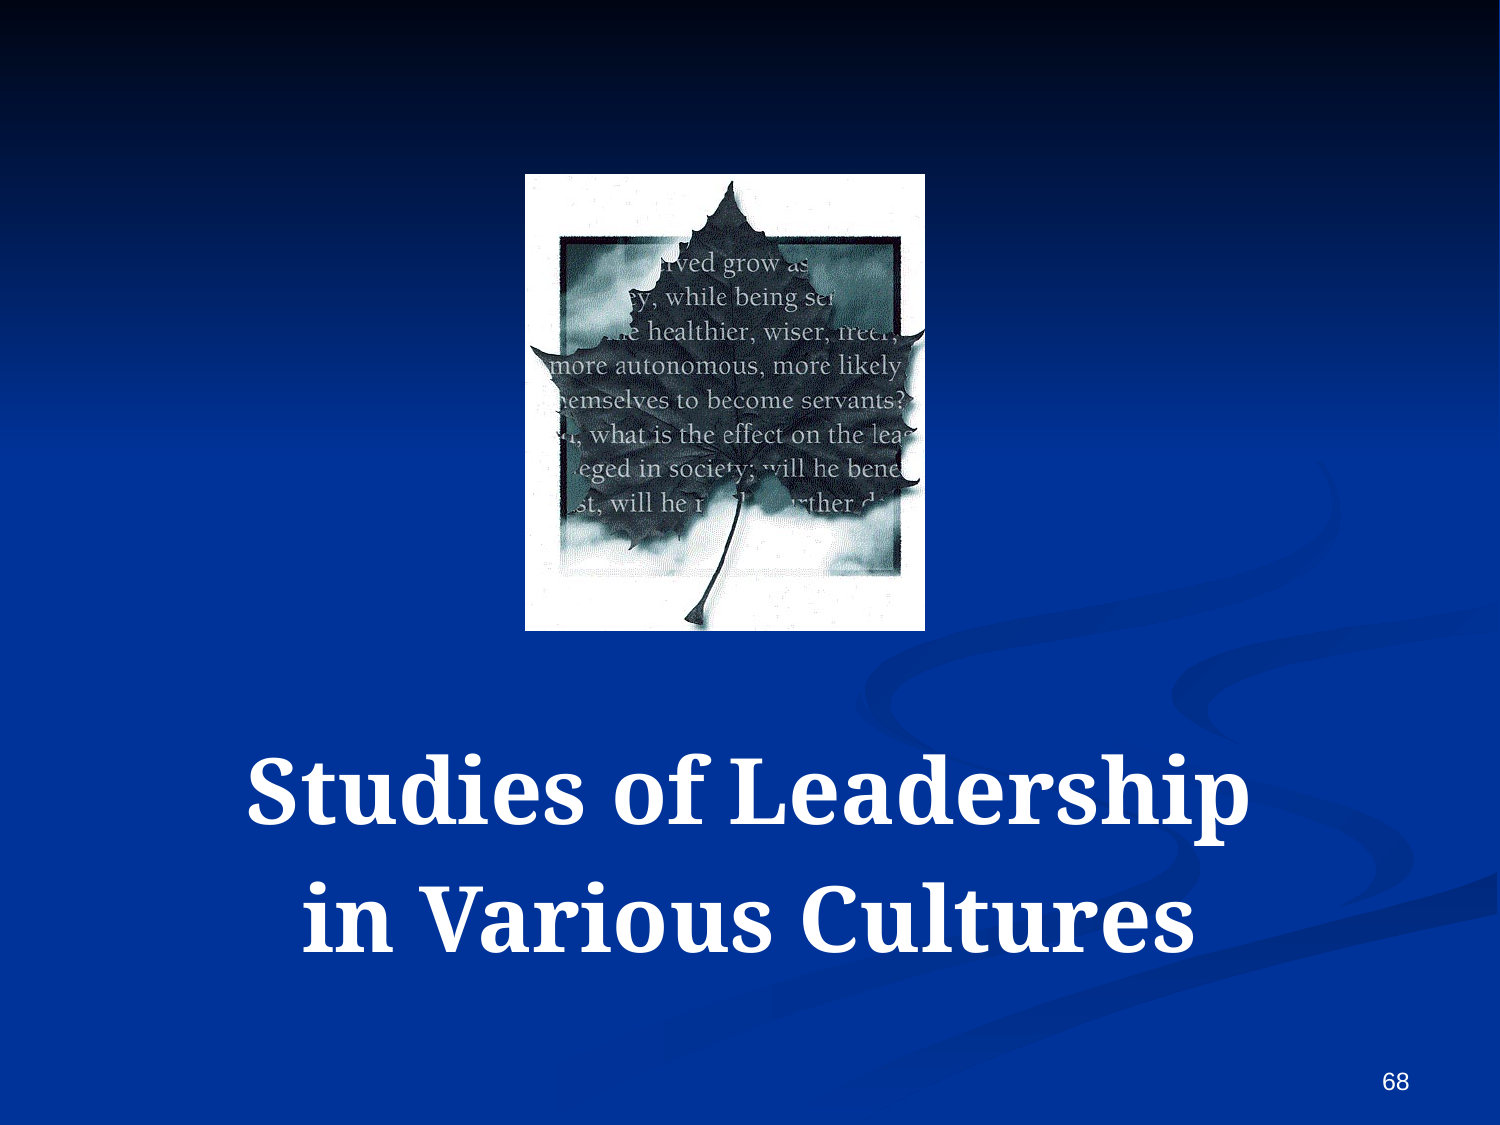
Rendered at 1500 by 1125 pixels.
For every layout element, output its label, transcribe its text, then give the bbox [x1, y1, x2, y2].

list Studies of Leadership in Various Cultures [74, 724, 1426, 968]
slide_number 68 [1074, 1024, 1426, 1104]
picture [524, 174, 925, 631]
